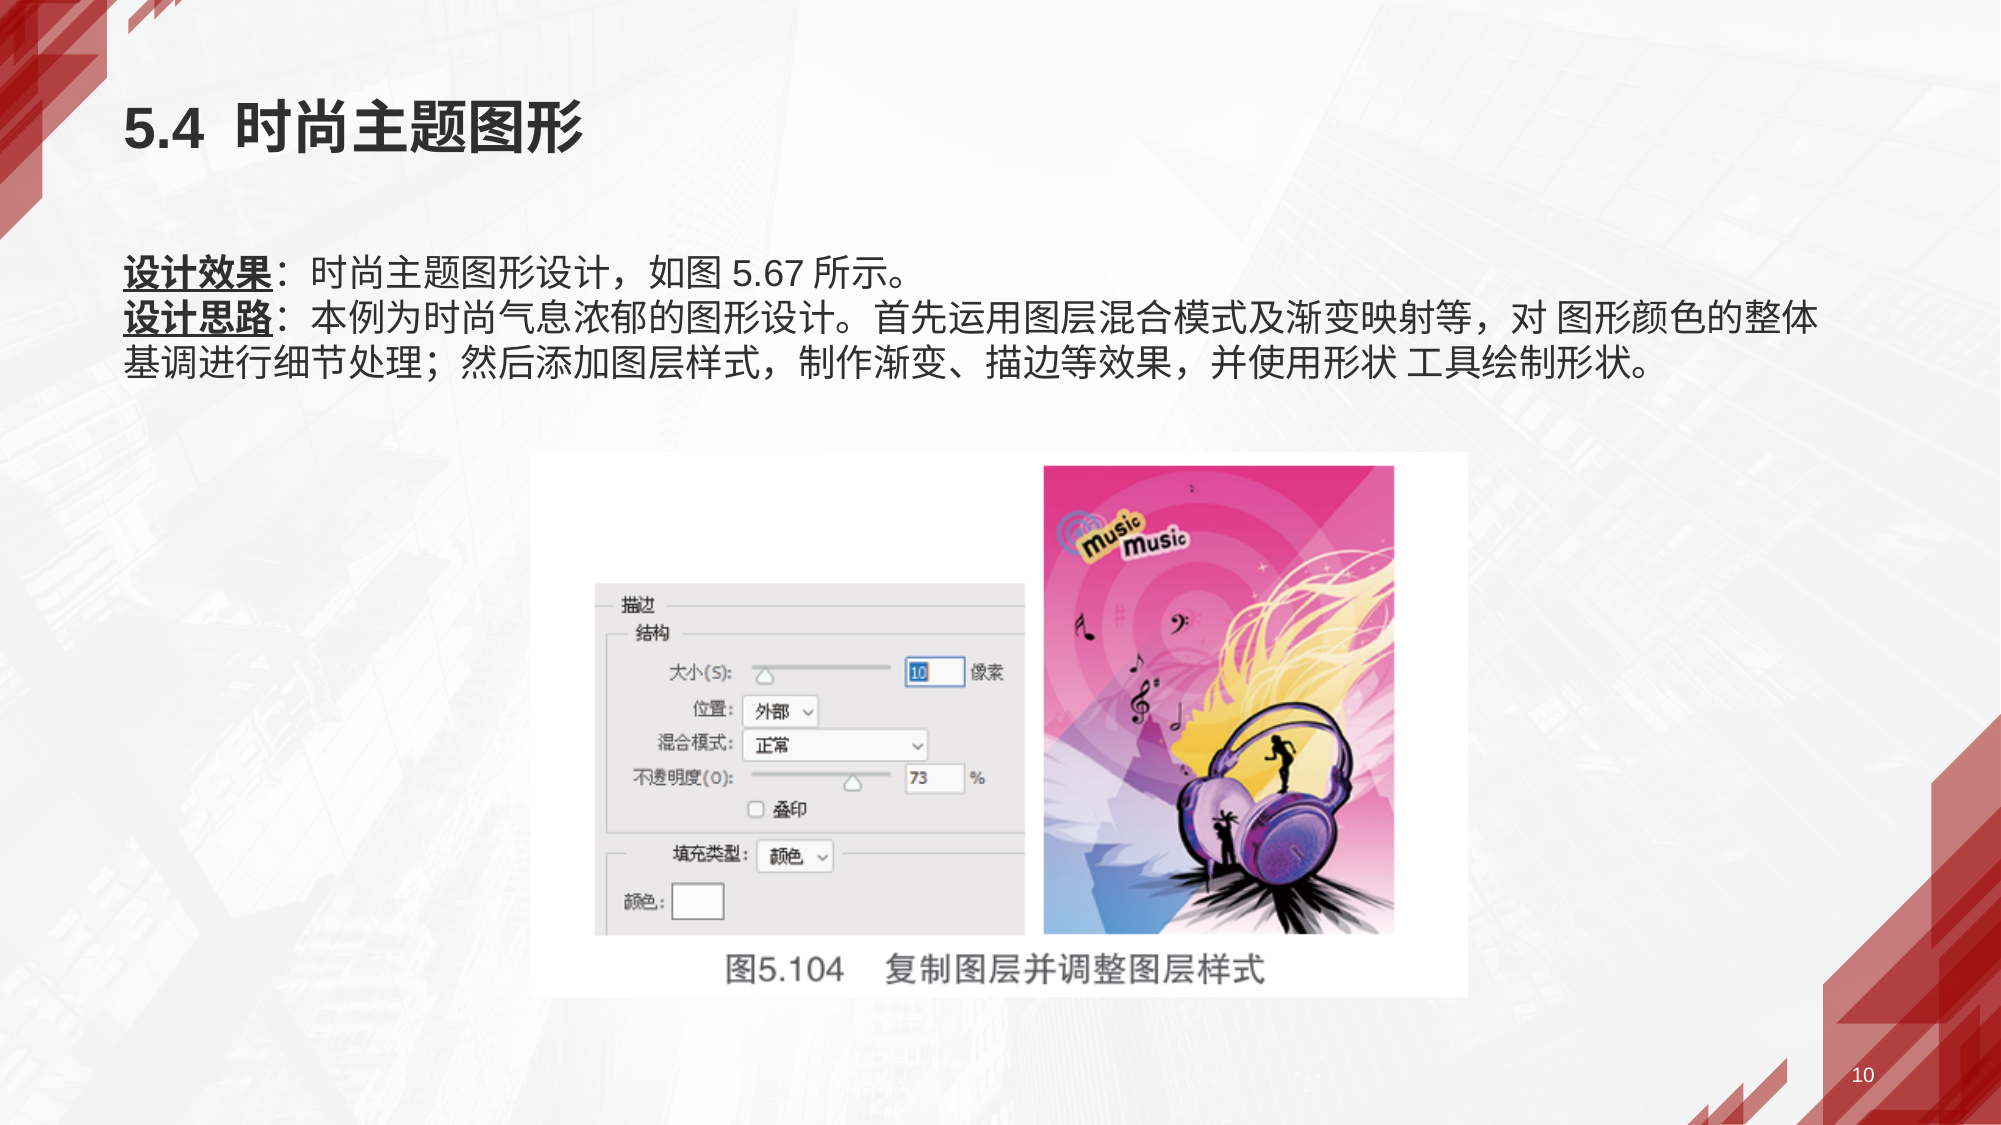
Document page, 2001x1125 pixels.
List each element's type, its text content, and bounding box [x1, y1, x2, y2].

picture [531, 452, 1469, 997]
slide_number 10 [1452, 1056, 1890, 1092]
text_box 设计效果：时尚主题图形设计，如图5.67所示。 设计思路：本例为时尚气息浓郁的图形设计。首先运用图层混合模式及渐变映射等，对 图形颜色的整体基调进行细节处理；然后添加图层样式，制作渐变、描边等效果，并使用形状 工具绘制形状。 [108, 241, 1867, 392]
title 5.4 时尚主题图形 [108, 81, 1890, 169]
